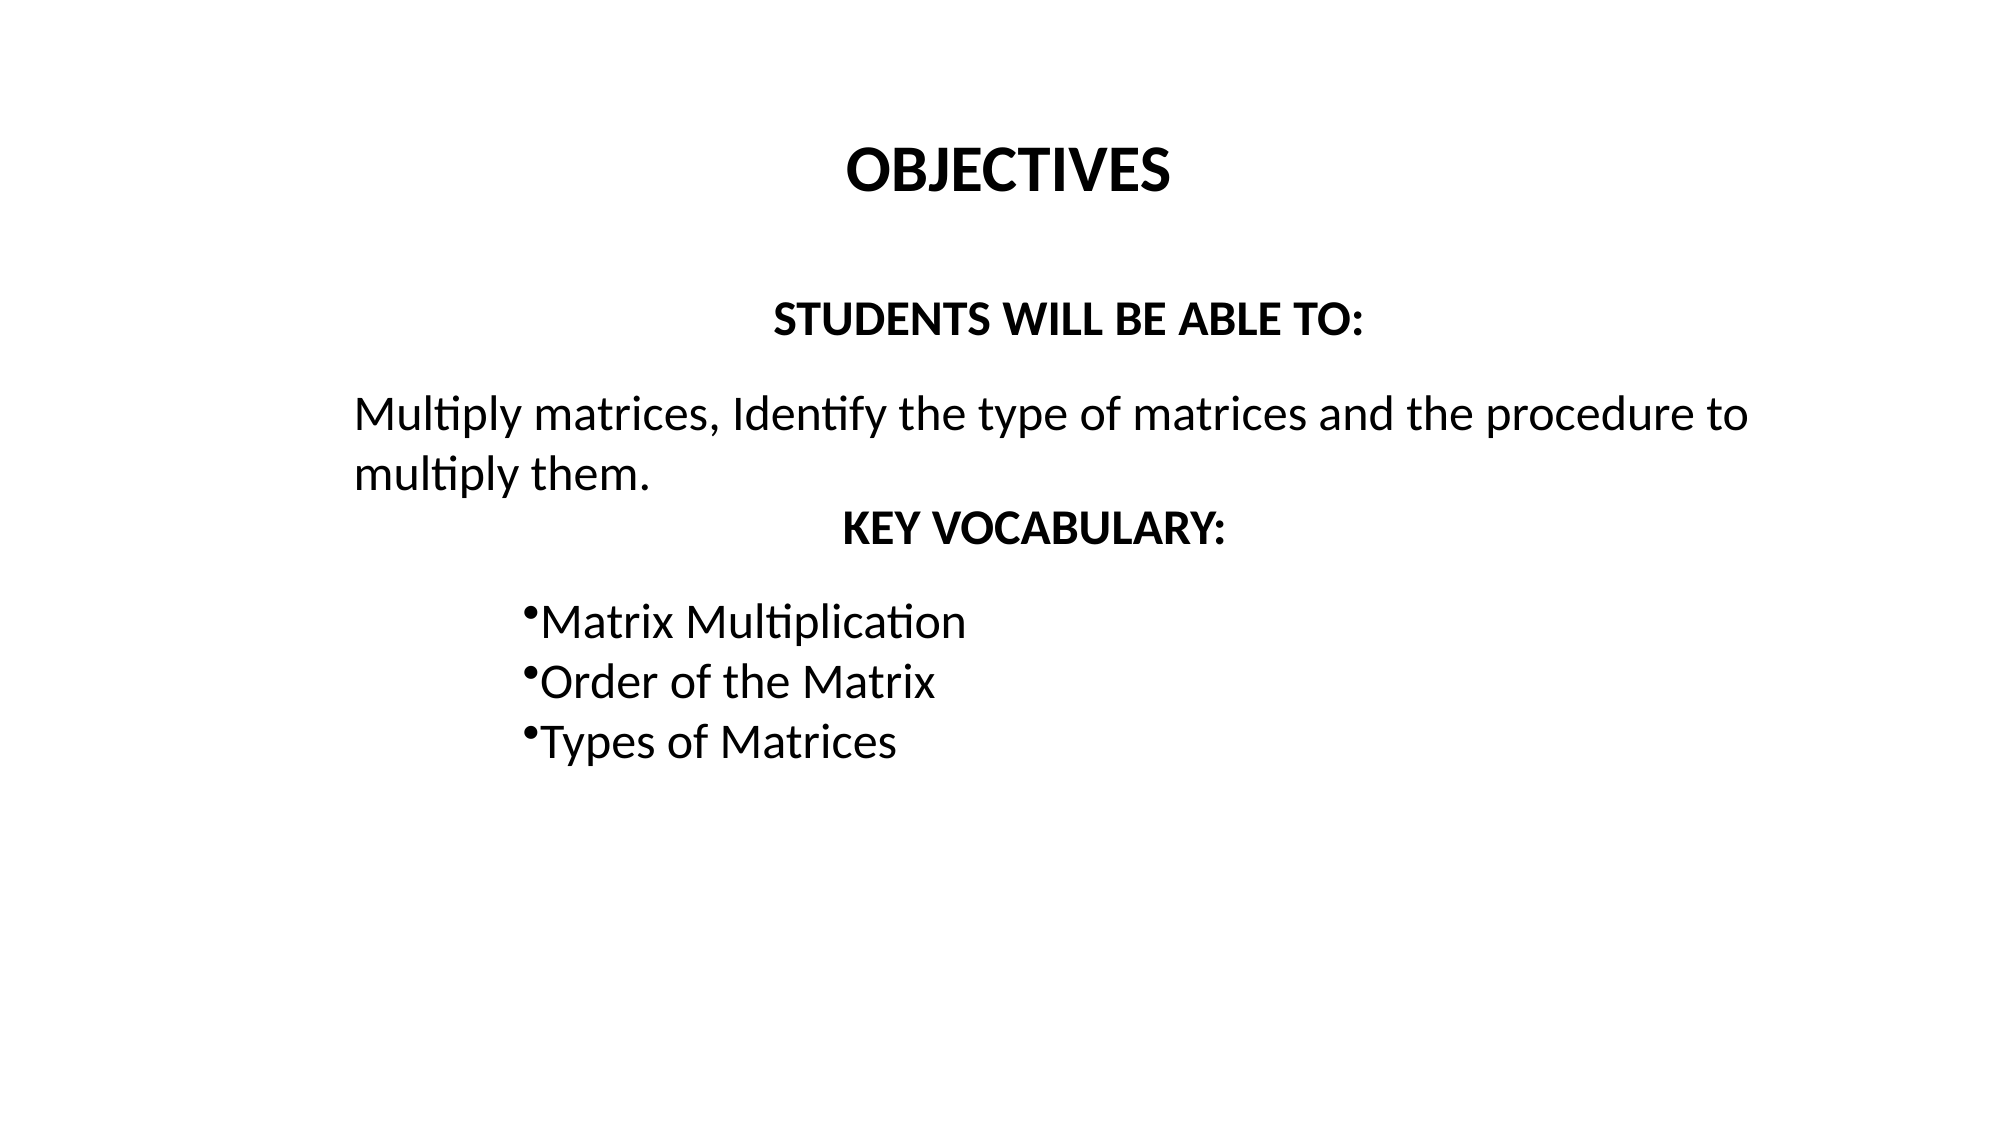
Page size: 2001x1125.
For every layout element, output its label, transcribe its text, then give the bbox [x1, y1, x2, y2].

text_box Matrix Multiplication Order of the Matrix Types of Matrices [468, 581, 1665, 777]
text_box STUDENTS WILL BE ABLE TO: [758, 278, 1380, 353]
text_box KEY VOCABULARY: [828, 487, 1242, 562]
title OBJECTIVES [146, 60, 1872, 279]
text_box Multiply matrices, Identify the type of matrices and the procedure to multiply them. [338, 373, 1824, 509]
